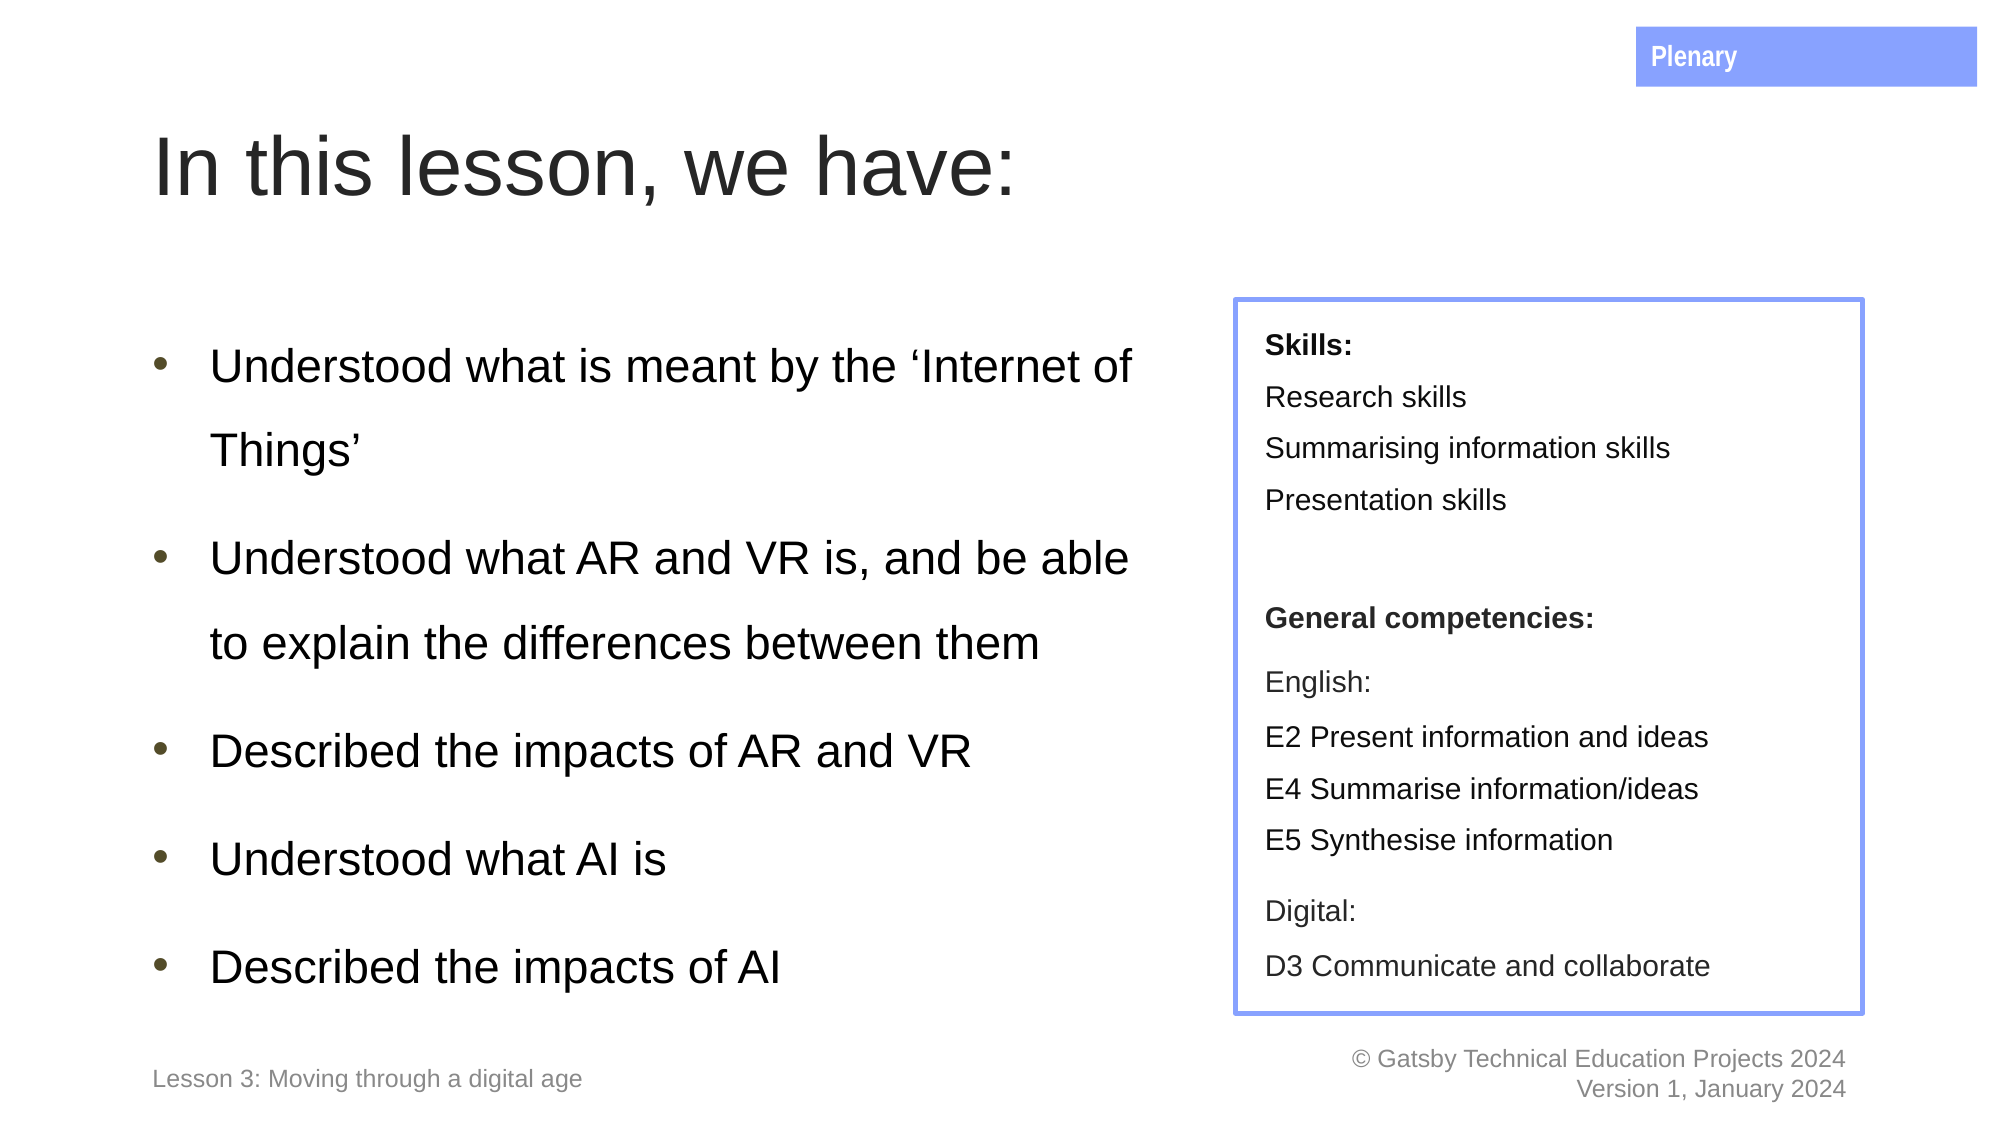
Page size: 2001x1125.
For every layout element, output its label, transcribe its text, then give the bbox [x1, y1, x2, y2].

list Skills: Research skills Summarising information skills Presentation skills General competencies: English: E2 Present information and ideas E4 Summarise information/ideas E5 Synthesise information Digital: D3 Communicate and collaborate [1233, 297, 1865, 1016]
list Lesson 3: Moving through a digital age [137, 1042, 924, 1110]
list Plenary [1636, 26, 1978, 87]
title In this lesson, we have: [137, 59, 1863, 278]
list Understood what is meant by the ‘Internet of Things’ Understood what AR and VR is, and be able to explain the differences between them Described the impacts of AR and VR Understood what AI is Described the impacts of AI [137, 299, 1188, 1014]
